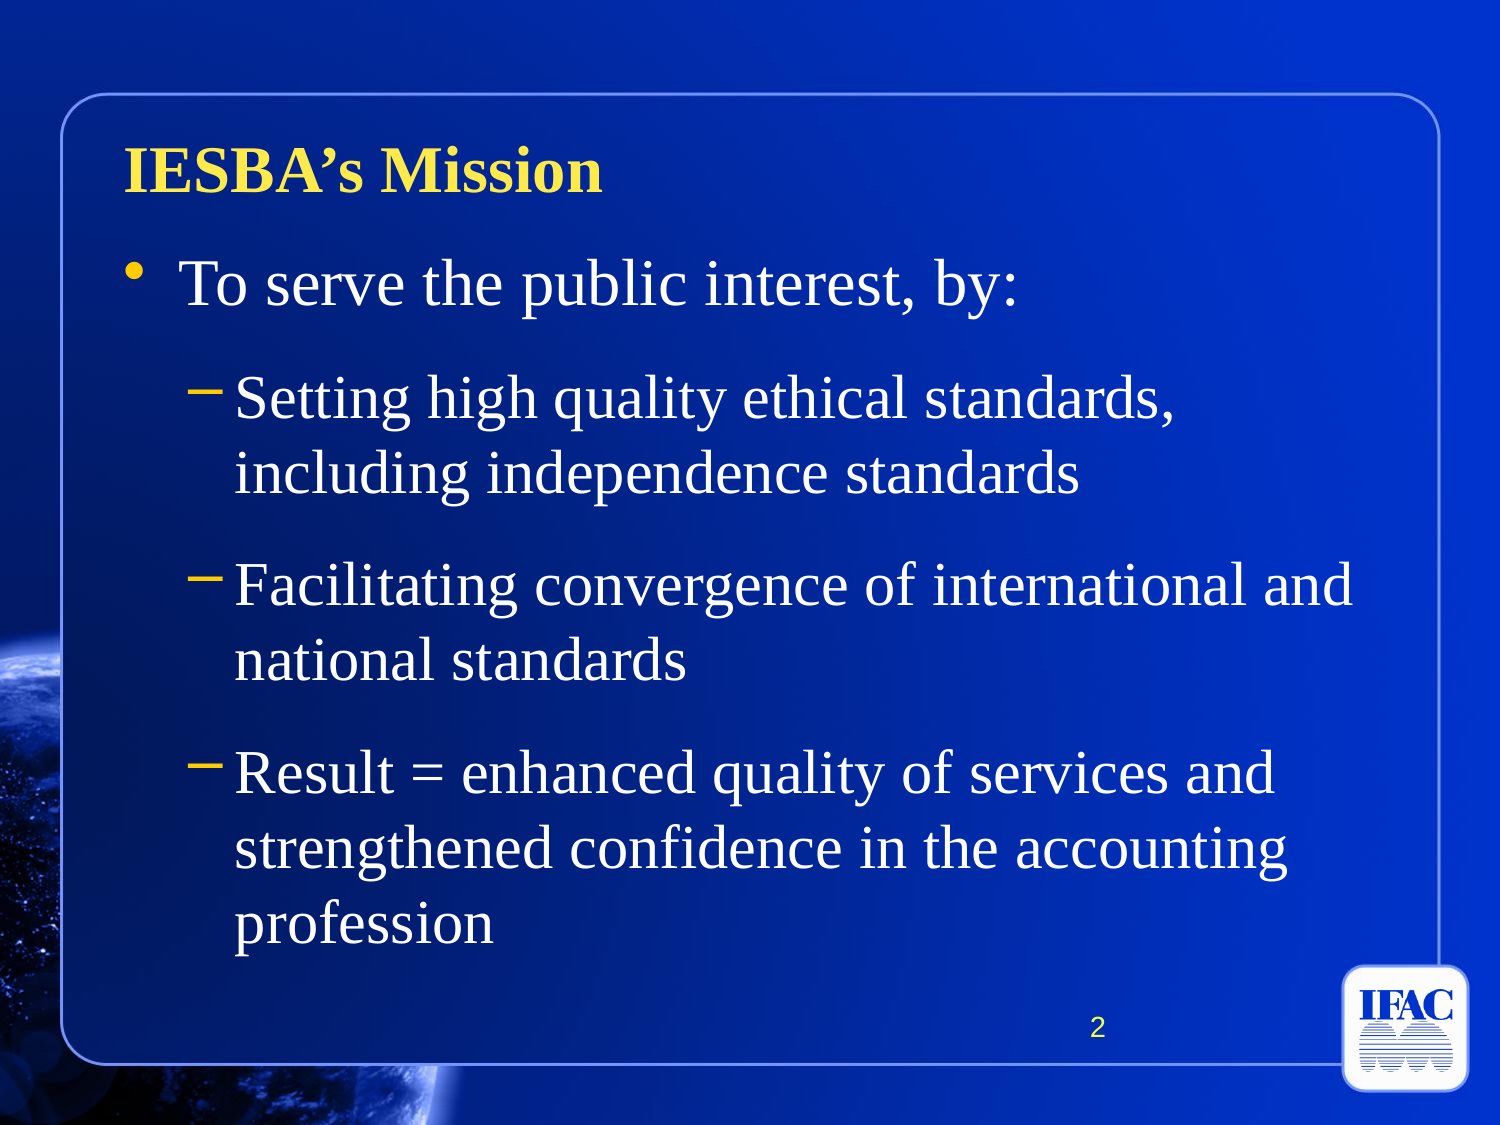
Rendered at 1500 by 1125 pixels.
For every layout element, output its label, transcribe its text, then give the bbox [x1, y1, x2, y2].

list IESBA’s Mission [107, 118, 1411, 215]
list To serve the public interest, by: Setting high quality ethical standards, including independence standards Facilitating convergence of international and national standards Result = enhanced quality of services and strengthened confidence in the accounting profession [107, 230, 1411, 1048]
picture [0, 0, 1500, 1125]
slide_number 2 [1074, 1001, 1425, 1080]
